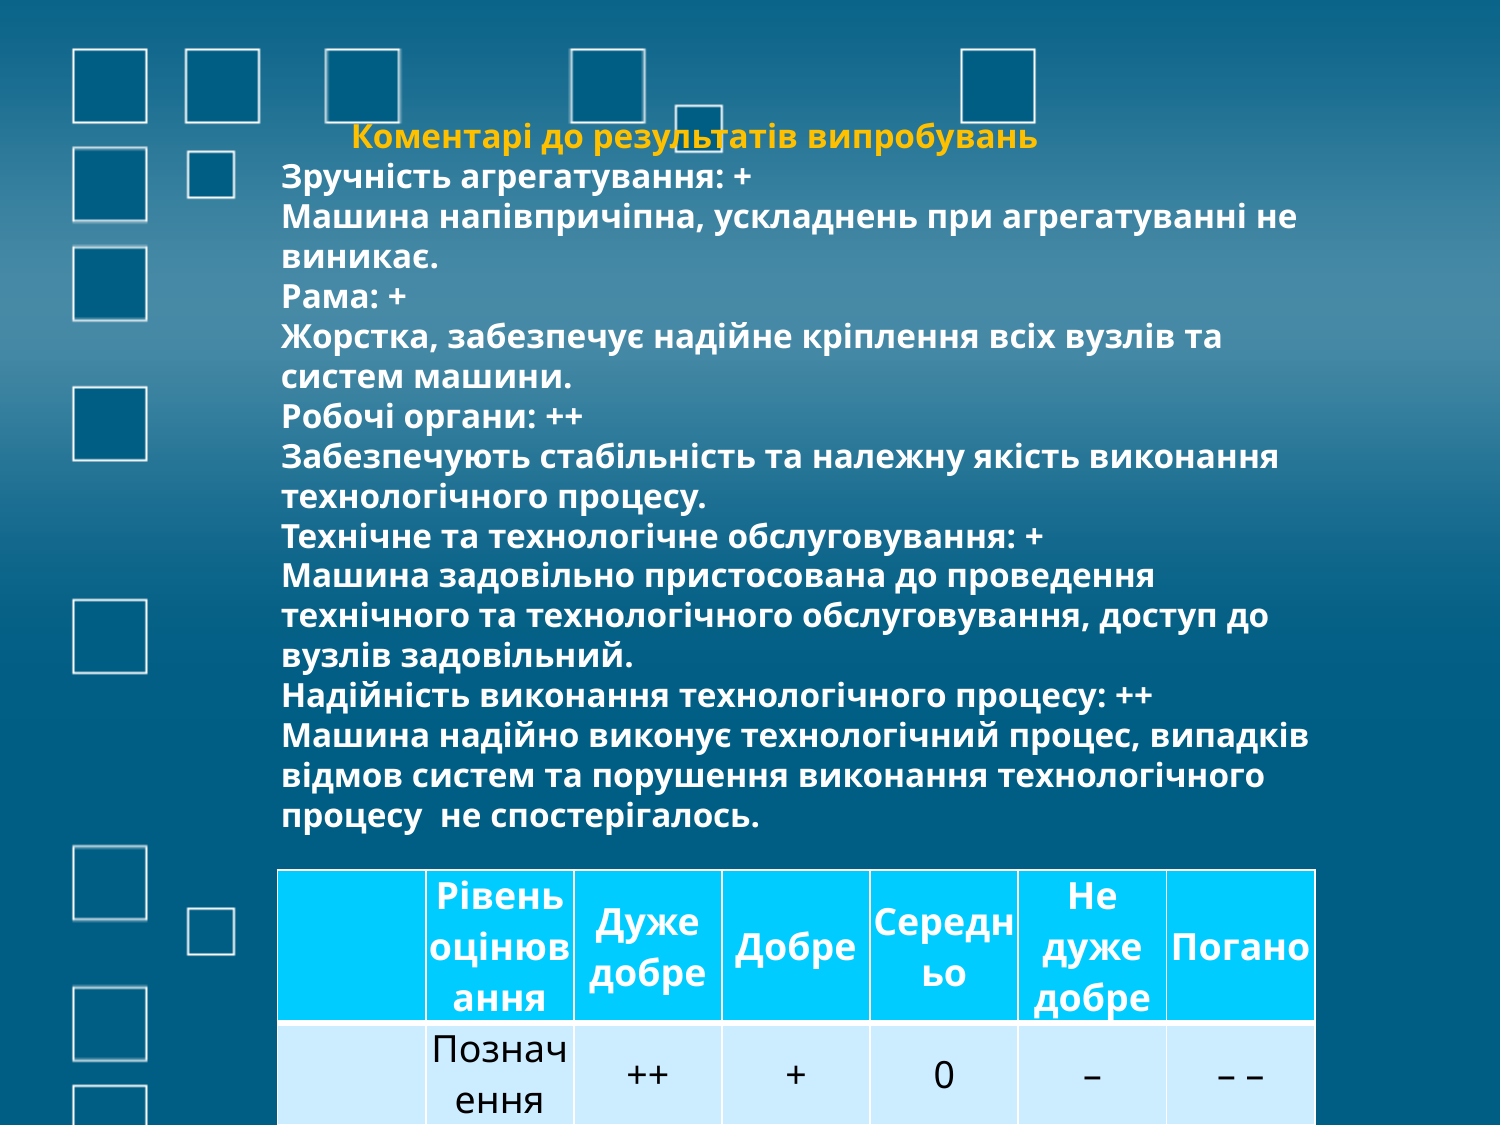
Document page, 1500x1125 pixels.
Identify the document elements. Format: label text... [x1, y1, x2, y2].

picture [1228, 609, 1248, 633]
picture [904, 609, 915, 626]
picture [480, 609, 496, 626]
picture [586, 609, 602, 626]
picture [341, 609, 356, 626]
picture [760, 689, 776, 704]
picture [546, 609, 561, 627]
table_header Погано [1167, 871, 1314, 1020]
picture [329, 689, 344, 704]
picture [72, 599, 147, 674]
picture [452, 609, 468, 627]
picture [1100, 609, 1120, 633]
table_cell ++ [575, 1026, 721, 1124]
picture [825, 602, 841, 627]
picture [513, 649, 531, 667]
picture [72, 1085, 147, 1125]
picture [1079, 689, 1096, 704]
picture [649, 609, 665, 627]
table_header Добре [723, 871, 869, 1020]
picture [364, 649, 368, 666]
picture [567, 689, 583, 704]
picture [1117, 688, 1132, 703]
picture [463, 649, 479, 667]
picture [1000, 689, 1016, 704]
picture [301, 609, 316, 627]
table_cell [278, 1026, 425, 1124]
picture [482, 689, 498, 704]
picture [892, 689, 908, 704]
picture [940, 609, 955, 626]
picture [361, 689, 379, 704]
picture [421, 649, 436, 667]
picture [1160, 609, 1195, 634]
picture [589, 689, 604, 704]
picture [718, 609, 734, 626]
picture [402, 649, 417, 667]
table_cell – [1019, 1026, 1166, 1124]
picture [680, 689, 696, 704]
picture [340, 649, 357, 667]
picture [958, 689, 974, 704]
picture [845, 609, 858, 627]
picture [1251, 609, 1267, 627]
picture [557, 649, 573, 666]
picture [980, 609, 995, 626]
picture [718, 689, 734, 704]
picture [415, 609, 432, 627]
picture [407, 689, 411, 704]
picture [1063, 609, 1078, 626]
picture [499, 609, 514, 627]
picture [72, 985, 147, 1062]
picture [1144, 609, 1157, 627]
picture [1021, 609, 1036, 626]
picture [610, 689, 625, 704]
picture [606, 642, 619, 646]
picture [1136, 688, 1151, 703]
picture [437, 609, 448, 626]
table_header [278, 871, 425, 1020]
picture [505, 649, 509, 666]
picture [686, 609, 690, 626]
picture [0, 11, 1500, 594]
picture [871, 689, 887, 704]
picture [282, 609, 298, 626]
picture [652, 689, 667, 704]
picture [1043, 689, 1059, 704]
table_cell – – [1167, 1026, 1314, 1124]
picture [527, 689, 542, 704]
picture [761, 609, 772, 626]
picture [883, 609, 900, 634]
picture [861, 609, 879, 627]
picture [284, 649, 299, 666]
picture [187, 908, 235, 956]
picture [1000, 609, 1015, 627]
table_cell + [723, 1026, 869, 1124]
picture [1043, 609, 1058, 626]
picture [565, 609, 581, 626]
title Коментарі до результатів випробувань Зручність агрегатування: + Машина напівпричіпна, ускладнень при агрегатуванні не виникає. Рама: + Жорстка, забезпечує надійне кріплення всіх вузлів та систем машини. Робочі органи: ++ Забезпечують стабільність та належну якість виконання технологічного процесу. Технічне та технологічне обслуговування: + Машина задовільно пристосована до проведення технічного та технологічного обслуговування, доступ до вузлів задовільний. Надійність виконання технологічного процесу: ++ Машина надійно виконує технологічний процес, випадків відмов систем та порушення виконання технологічного процесу не спостерігалось. [265, 704, 1354, 842]
picture [372, 609, 388, 626]
picture [72, 845, 147, 922]
picture [626, 609, 643, 627]
picture [303, 649, 320, 674]
table_header Рівень оцінювання [427, 871, 573, 1020]
picture [959, 609, 975, 634]
picture [802, 689, 818, 704]
picture [913, 689, 925, 704]
picture [363, 609, 367, 626]
picture [849, 689, 865, 704]
picture [322, 649, 337, 667]
picture [607, 609, 623, 627]
picture [320, 609, 336, 626]
picture [1199, 609, 1215, 626]
picture [696, 609, 712, 626]
picture [351, 689, 355, 704]
picture [453, 689, 468, 704]
picture [308, 689, 323, 704]
picture [433, 689, 448, 704]
picture [928, 689, 944, 704]
picture [546, 689, 562, 704]
picture [781, 689, 796, 704]
table_cell Позначення [427, 1026, 573, 1124]
picture [603, 649, 621, 666]
picture [364, 682, 377, 686]
picture [823, 689, 835, 704]
picture [1063, 689, 1076, 704]
table_cell 0 [871, 1026, 1017, 1124]
picture [485, 649, 500, 666]
picture [839, 689, 843, 704]
picture [440, 649, 460, 673]
picture [699, 689, 714, 704]
table_header Середньо [871, 871, 1017, 1020]
picture [980, 689, 996, 704]
picture [918, 609, 935, 627]
picture [739, 689, 754, 704]
picture [385, 689, 401, 704]
picture [284, 684, 303, 704]
picture [537, 649, 553, 666]
picture [417, 689, 429, 704]
picture [503, 689, 521, 704]
picture [1021, 689, 1025, 704]
picture [1123, 609, 1140, 627]
table_header Дуже добре [575, 871, 721, 1020]
picture [775, 609, 791, 627]
picture [804, 609, 821, 627]
picture [670, 609, 682, 626]
picture [395, 609, 410, 626]
picture [527, 609, 543, 626]
picture [739, 609, 755, 627]
table_header Не дуже добре [1019, 871, 1166, 1020]
picture [580, 649, 597, 666]
picture [374, 649, 389, 666]
picture [631, 689, 647, 704]
picture [1034, 689, 1038, 704]
